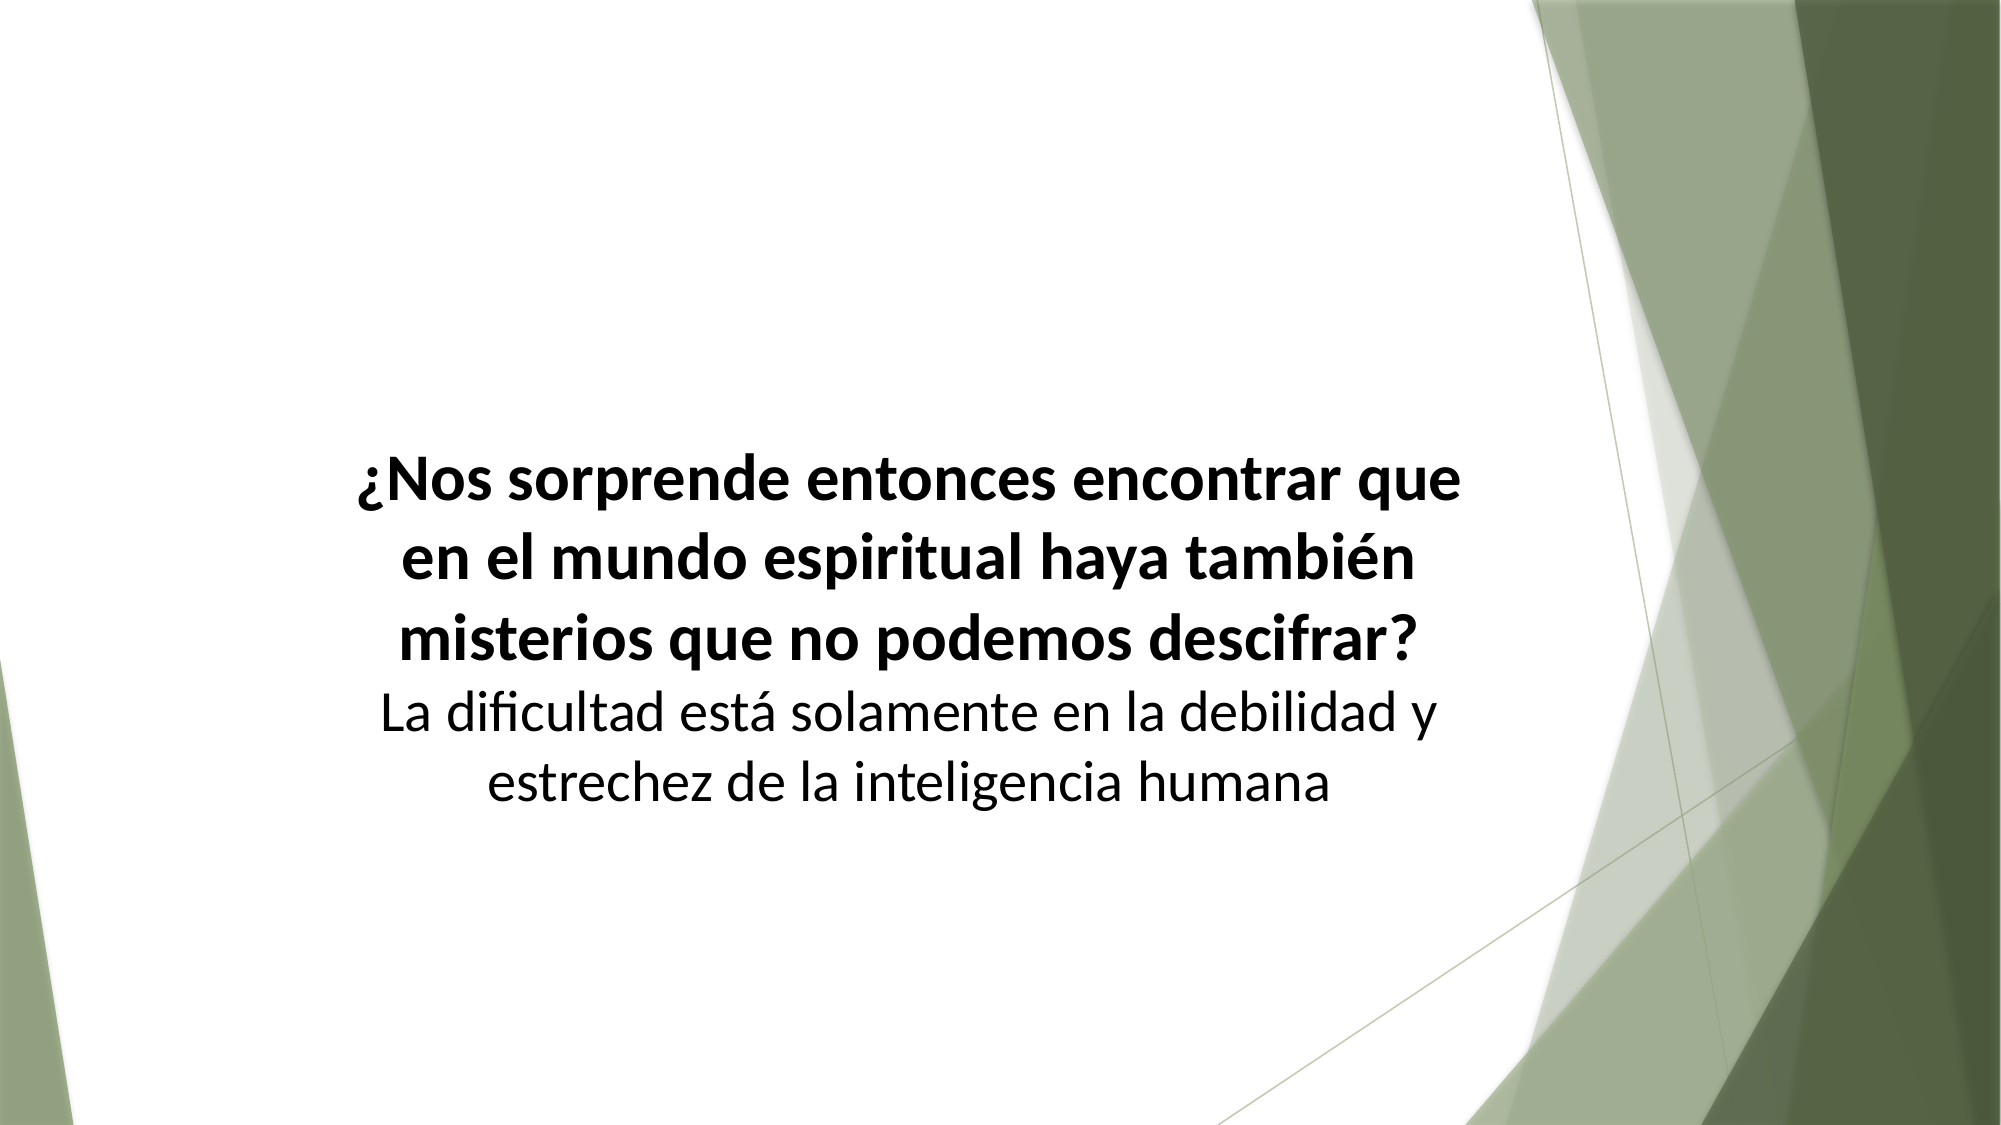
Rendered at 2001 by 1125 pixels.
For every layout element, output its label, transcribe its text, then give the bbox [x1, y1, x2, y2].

text_box ¿Nos sorprende entonces encontrar que en el mundo espiritual haya también misterios que no podemos descifrar? La dificultad está solamente en la debilidad y estrechez de la inteligencia humana [335, 425, 1483, 821]
